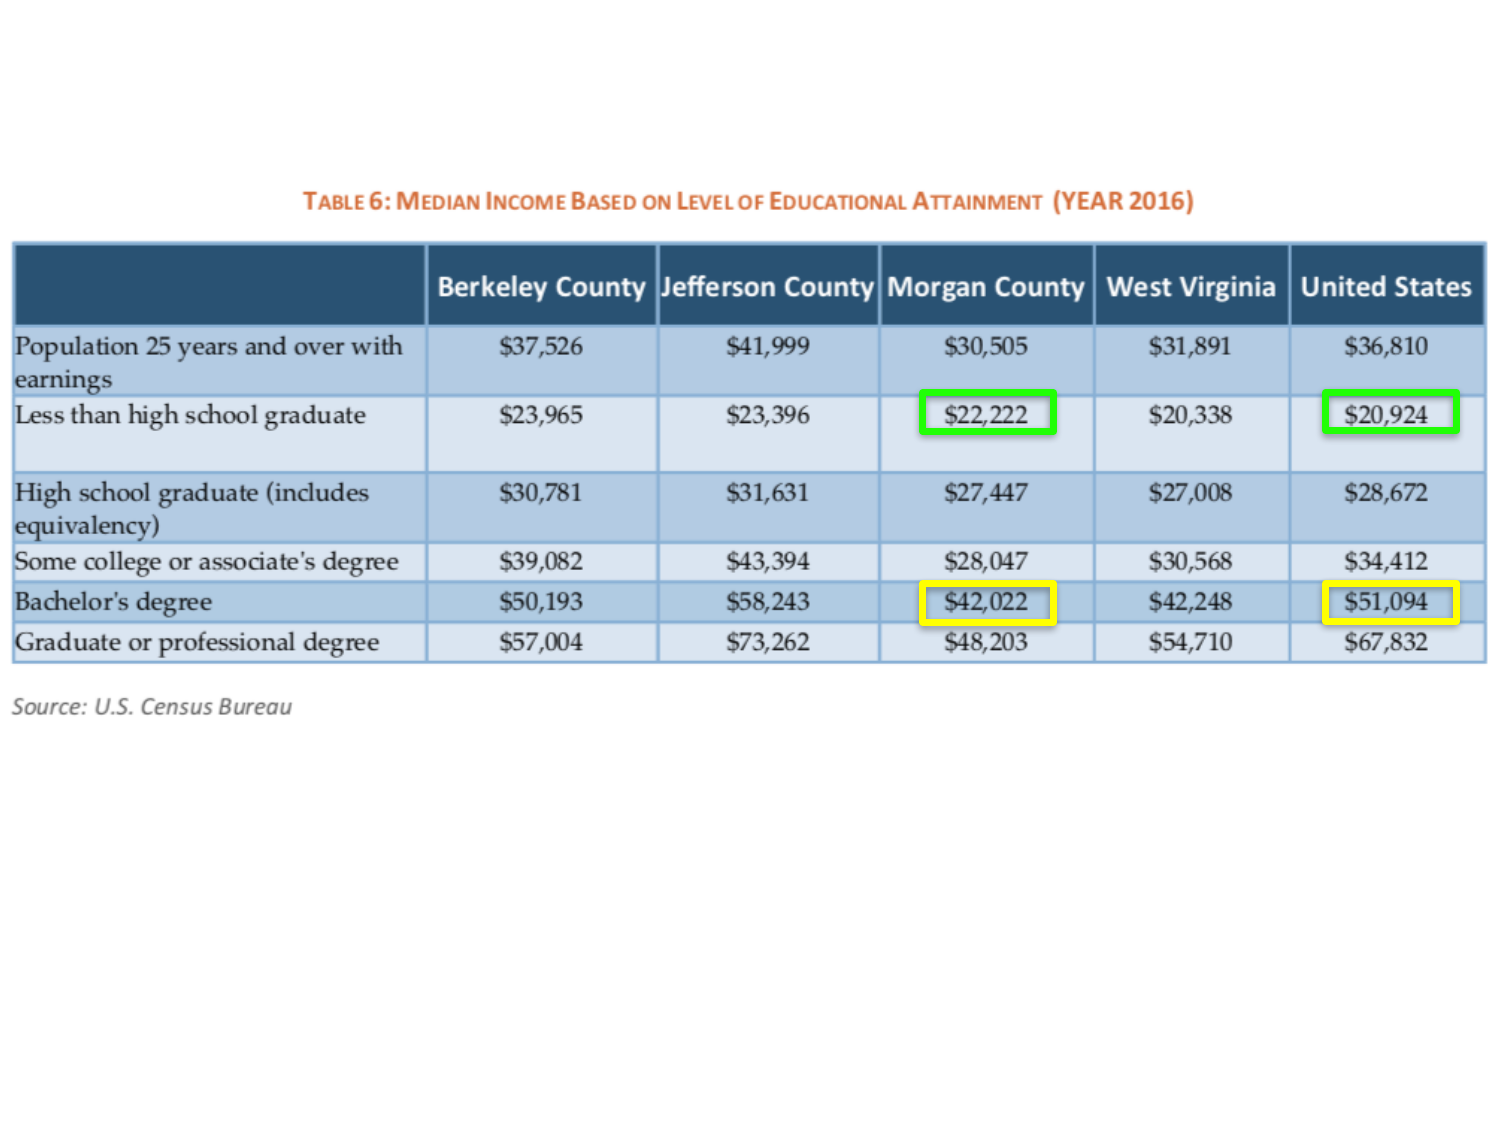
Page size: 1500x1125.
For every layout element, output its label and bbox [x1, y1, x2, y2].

picture [0, 166, 1500, 731]
